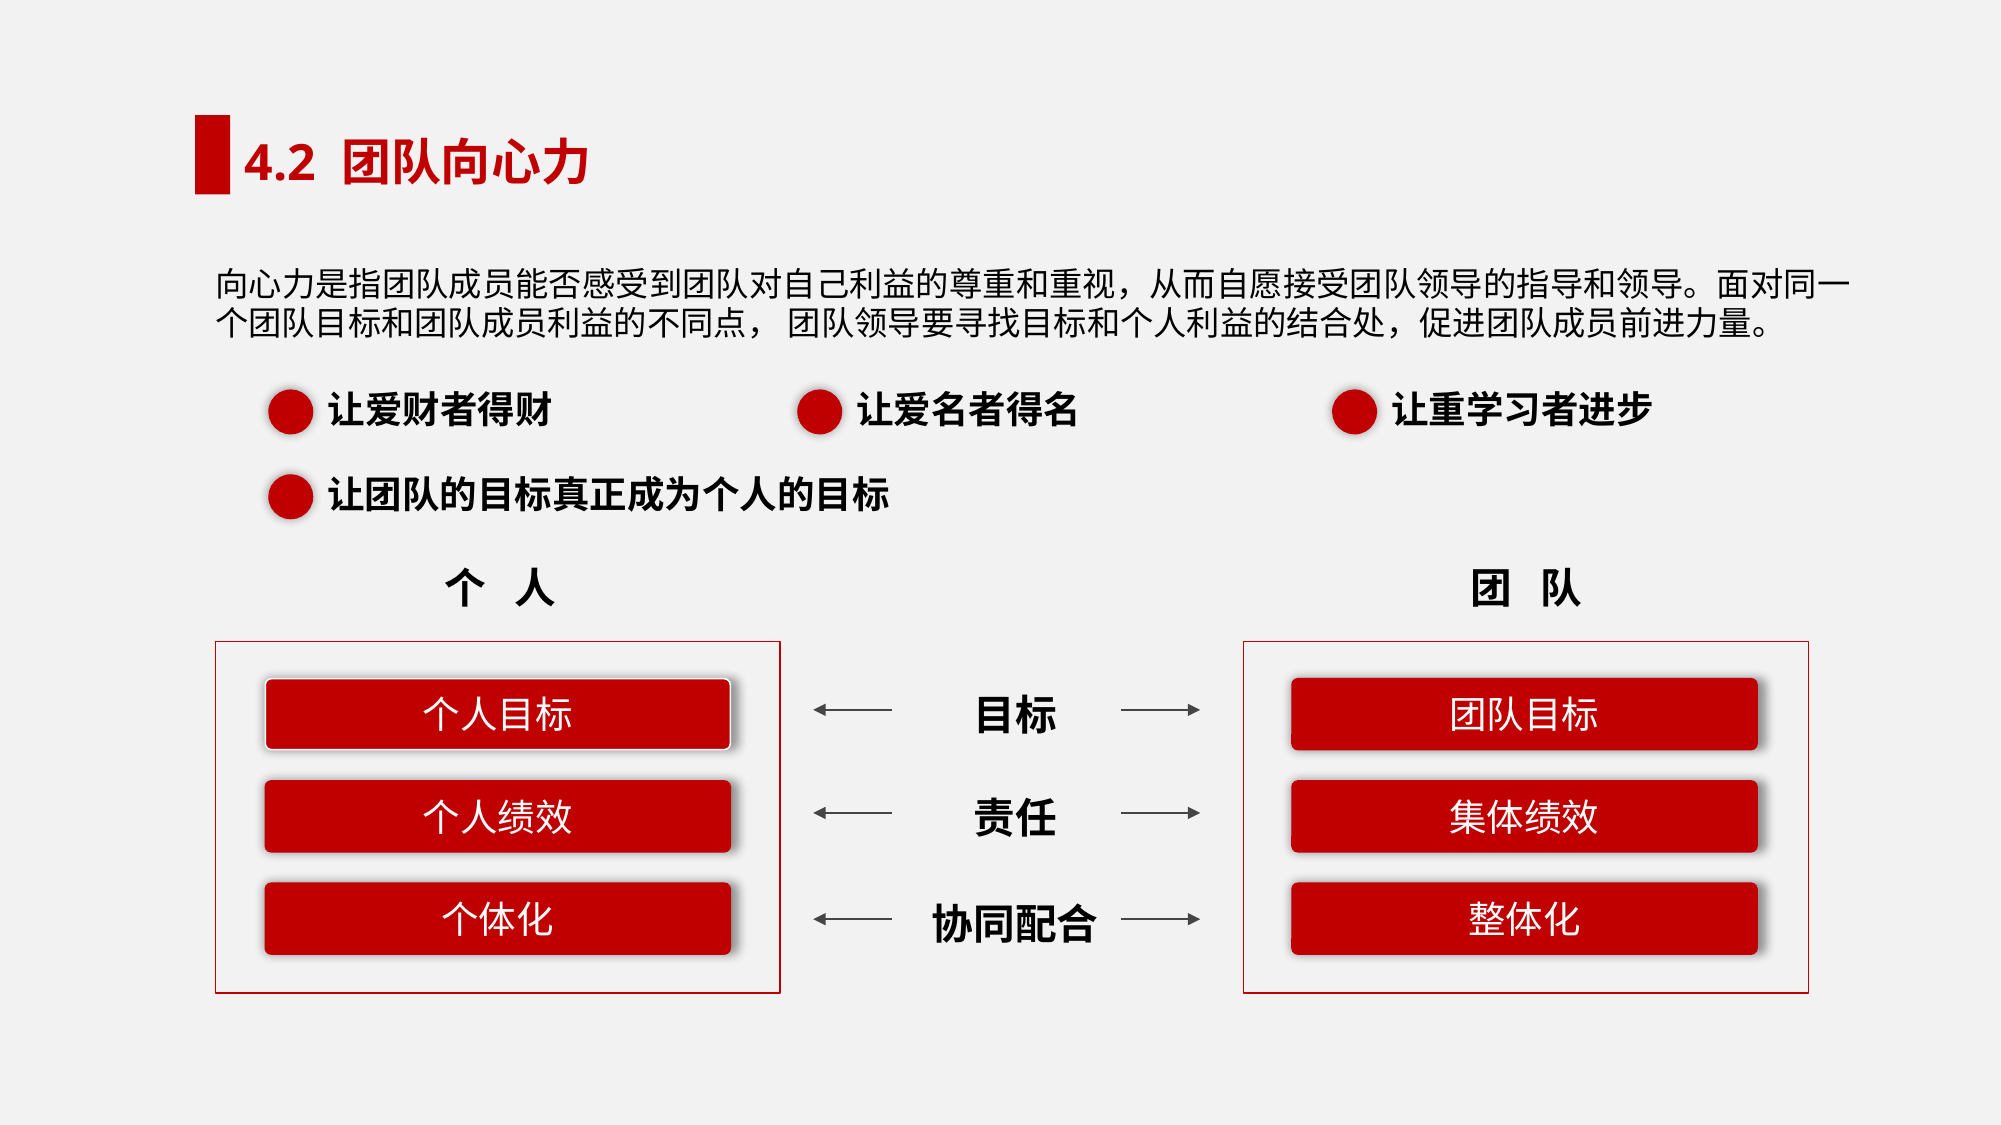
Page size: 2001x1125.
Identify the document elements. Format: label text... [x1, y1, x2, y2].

text_box 个 人 [309, 554, 692, 620]
text_box 目标 [958, 681, 1072, 747]
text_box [1291, 882, 1758, 955]
text_box 4.2 团队向心力 [230, 122, 998, 198]
text_box [269, 475, 313, 519]
text_box 责任 [958, 784, 1072, 850]
text_box 让爱财者得财 [312, 379, 696, 439]
text_box [215, 641, 781, 994]
text_box [1332, 390, 1377, 434]
text_box 协同配合 [916, 890, 1114, 956]
text_box [195, 115, 231, 195]
text_box [269, 390, 313, 434]
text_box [265, 882, 731, 955]
text_box 让重学习者进步 [1376, 379, 1759, 439]
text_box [1291, 678, 1758, 750]
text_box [265, 678, 731, 750]
text_box [798, 390, 842, 434]
text_box 让爱名者得名 [841, 379, 1224, 439]
text_box 向心力是指团队成员能否感受到团队对自己利益的尊重和重视，从而自愿接受团队领导的指导和领导。面对同一个团队目标和团队成员利益的不同点， 团队领导要寻找目标和个人利益的结合处，促进团队成员前进力量。 [200, 255, 1865, 350]
text_box 让团队的目标真正成为个人的目标 [312, 463, 1207, 524]
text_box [265, 780, 731, 853]
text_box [1291, 780, 1758, 853]
text_box 团 队 [1334, 554, 1718, 620]
text_box [1243, 641, 1809, 994]
